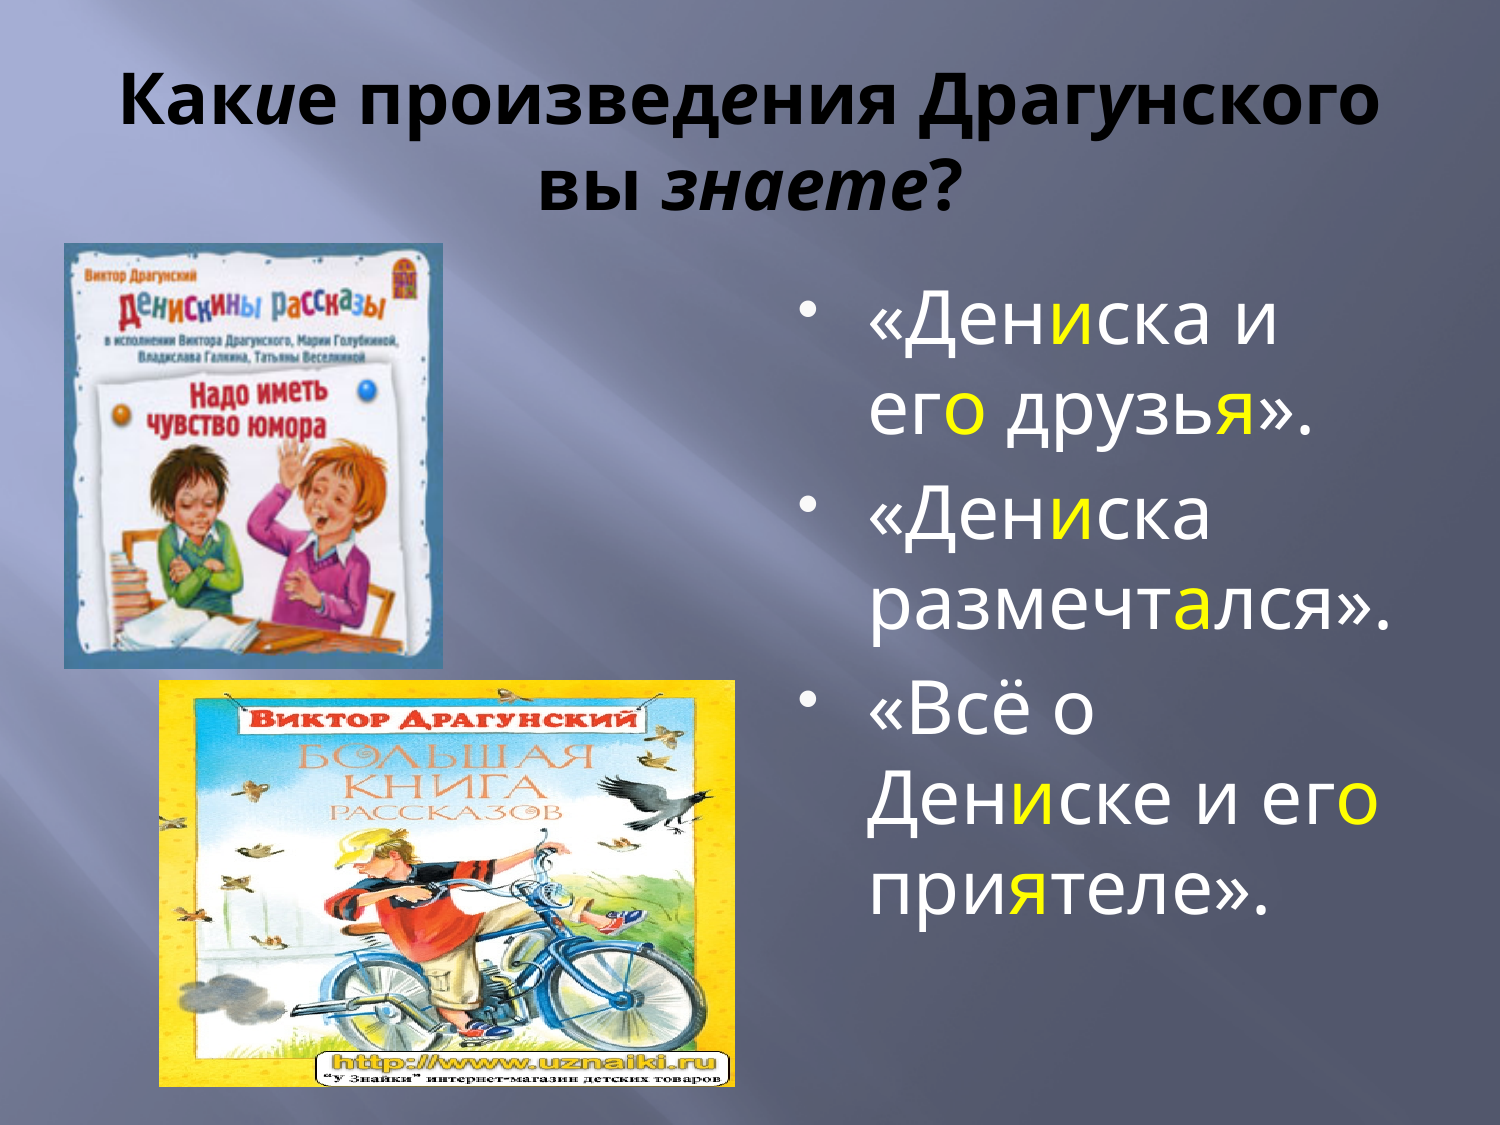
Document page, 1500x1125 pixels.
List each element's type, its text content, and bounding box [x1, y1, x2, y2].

title Какие произведения Драгунского вы знаете? [75, 45, 1425, 233]
list «Дениска и его друзья». «Дениска размечтался». «Всё о Дениске и его приятеле». [762, 262, 1425, 1005]
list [64, 243, 444, 670]
picture [159, 680, 735, 1088]
